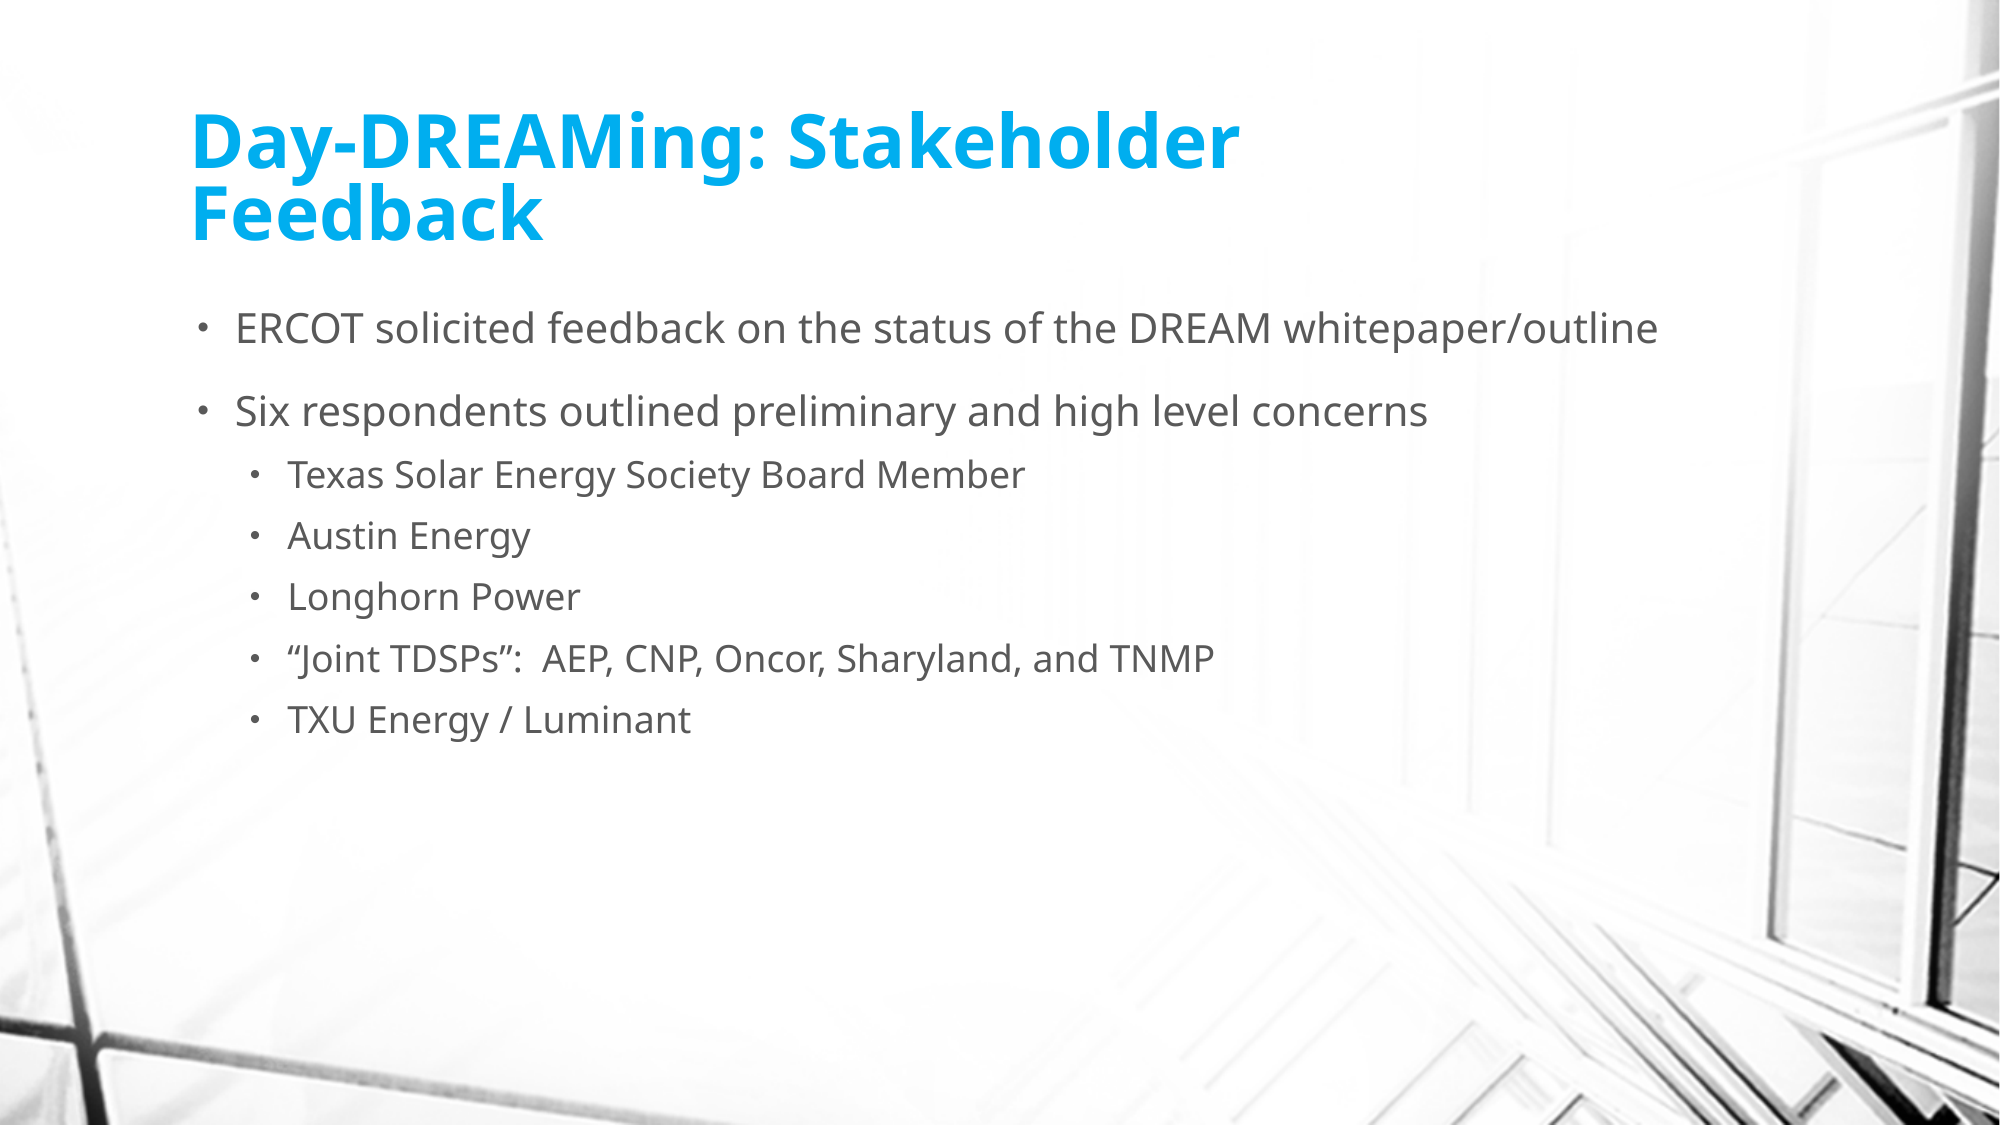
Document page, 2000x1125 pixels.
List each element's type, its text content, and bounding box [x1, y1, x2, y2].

list ERCOT solicited feedback on the status of the DREAM whitepaper/outline Six respondents outlined preliminary and high level concerns Texas Solar Energy Society Board Member Austin Energy Longhorn Power “Joint TDSPs”: AEP, CNP, Oncor, Sharyland, and TNMP TXU Energy / Luminant [174, 299, 1738, 988]
picture [0, 0, 2000, 1125]
title Day-DREAMing: Stakeholder Feedback [174, 87, 1600, 263]
